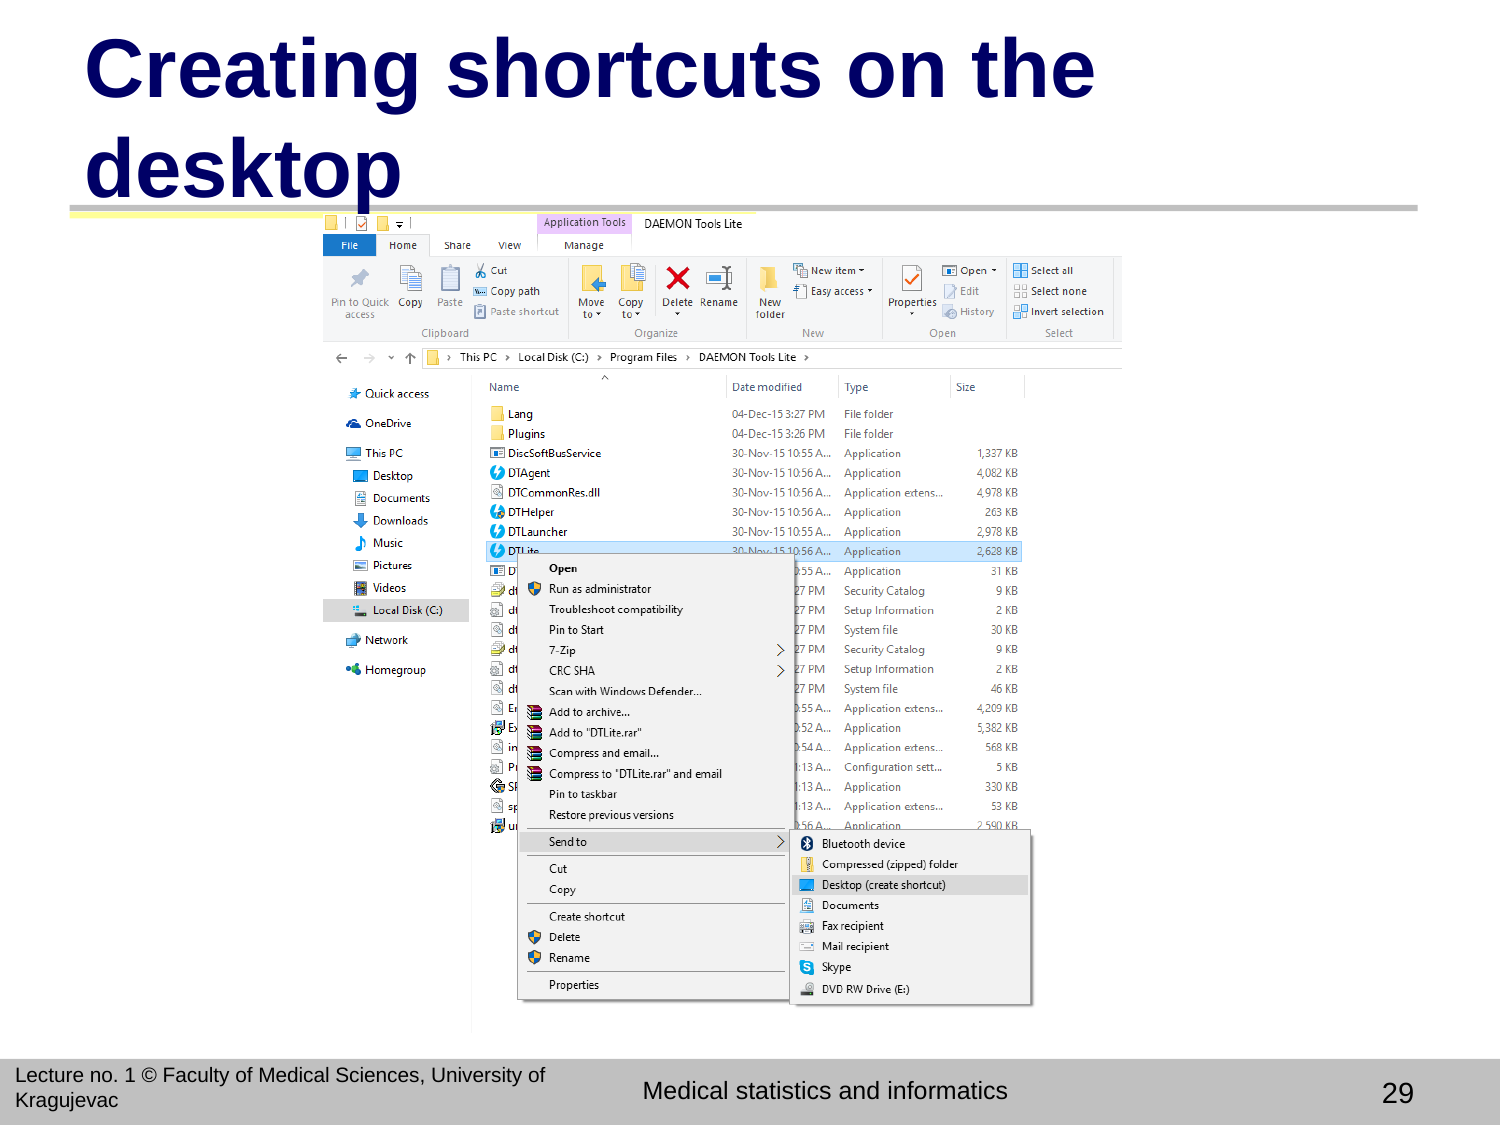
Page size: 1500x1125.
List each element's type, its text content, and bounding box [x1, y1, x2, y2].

footer Medical statistics and informatics [512, 1066, 1140, 1125]
slide_number 29 [1161, 1066, 1430, 1125]
picture [323, 214, 1122, 1033]
title Creating shortcuts on the desktop [69, 19, 1426, 208]
slide_number Lecture no. 1 © Faculty of Medical Sciences, University of Kragujevac [0, 1053, 624, 1108]
